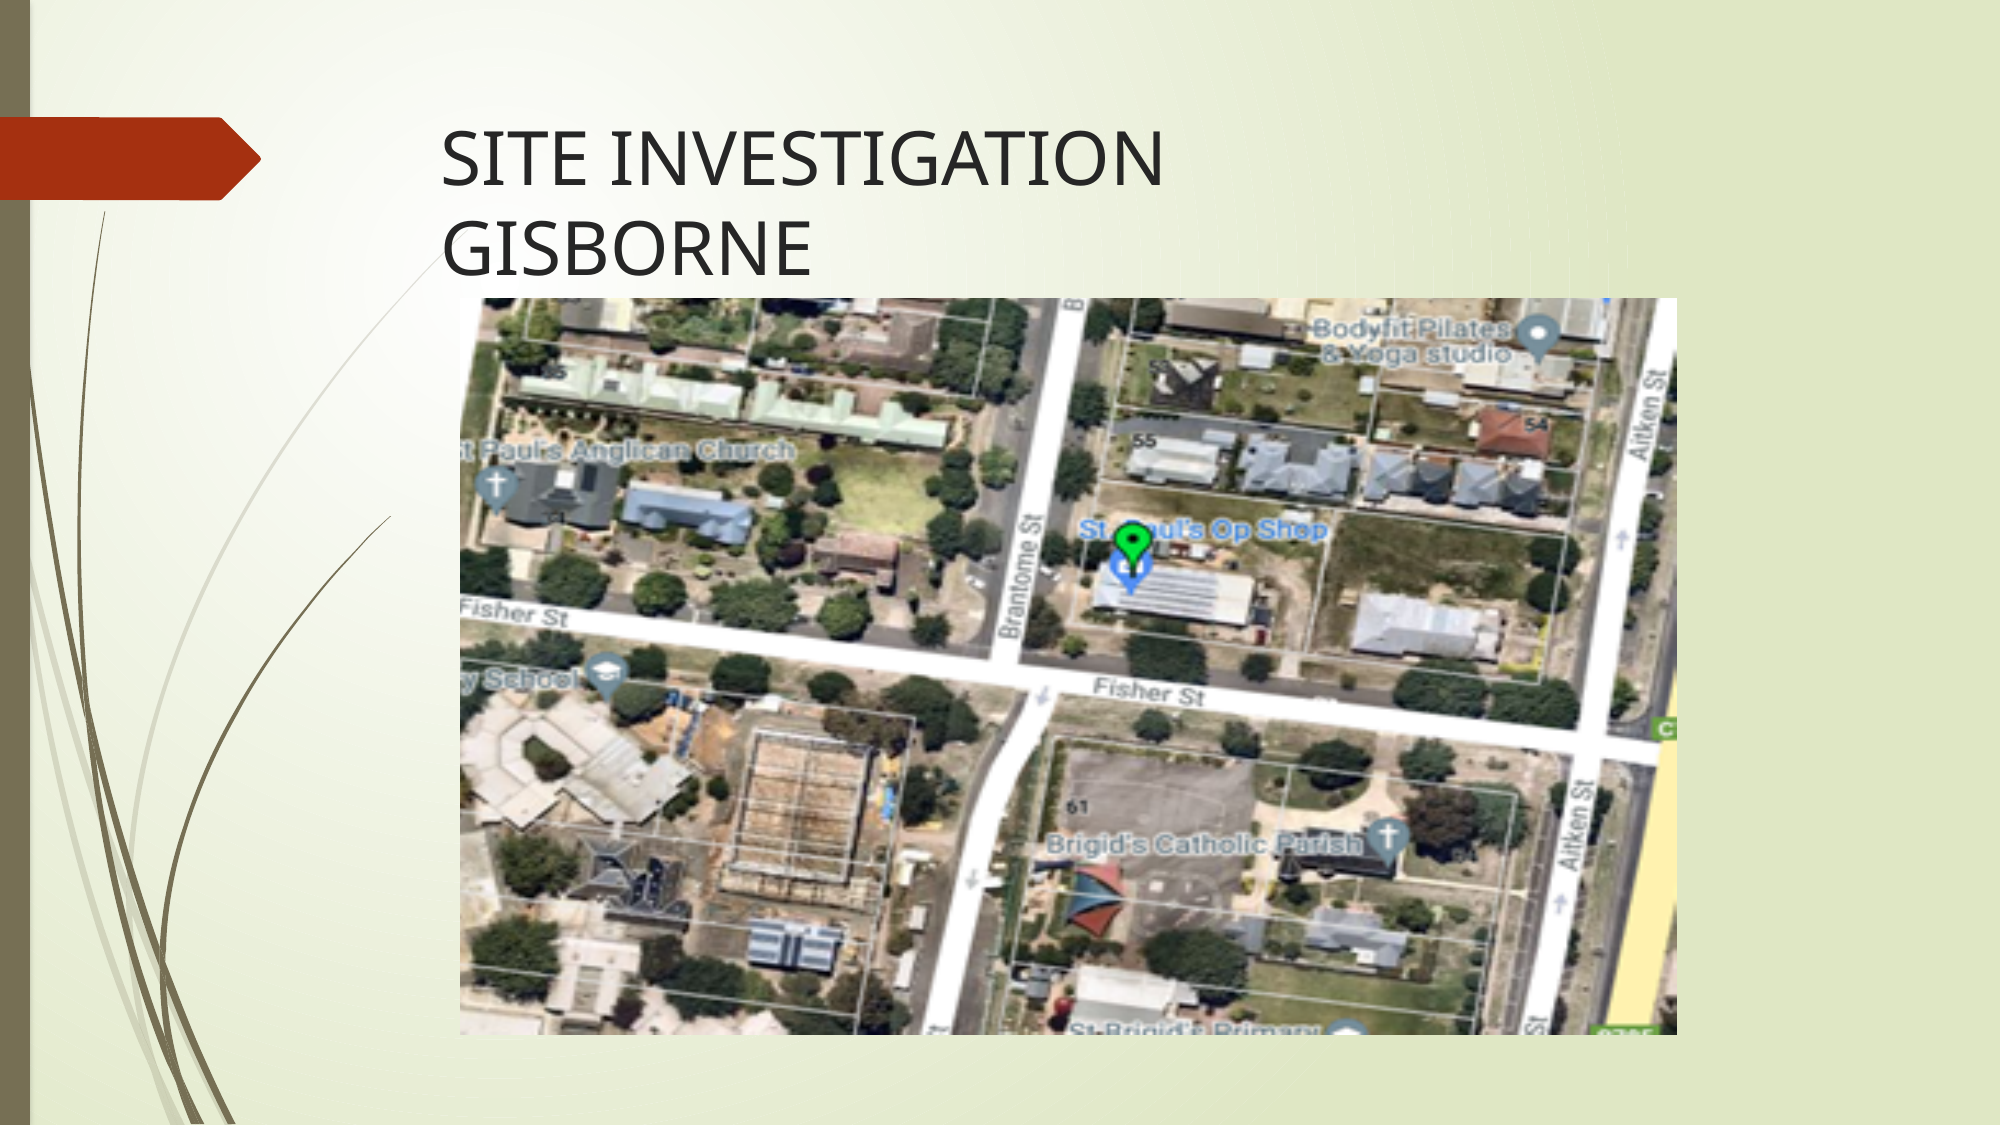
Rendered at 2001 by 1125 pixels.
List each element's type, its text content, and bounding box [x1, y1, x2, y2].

title SITE INVESTIGATION GISBORNE [425, 102, 1888, 313]
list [460, 298, 1677, 1035]
